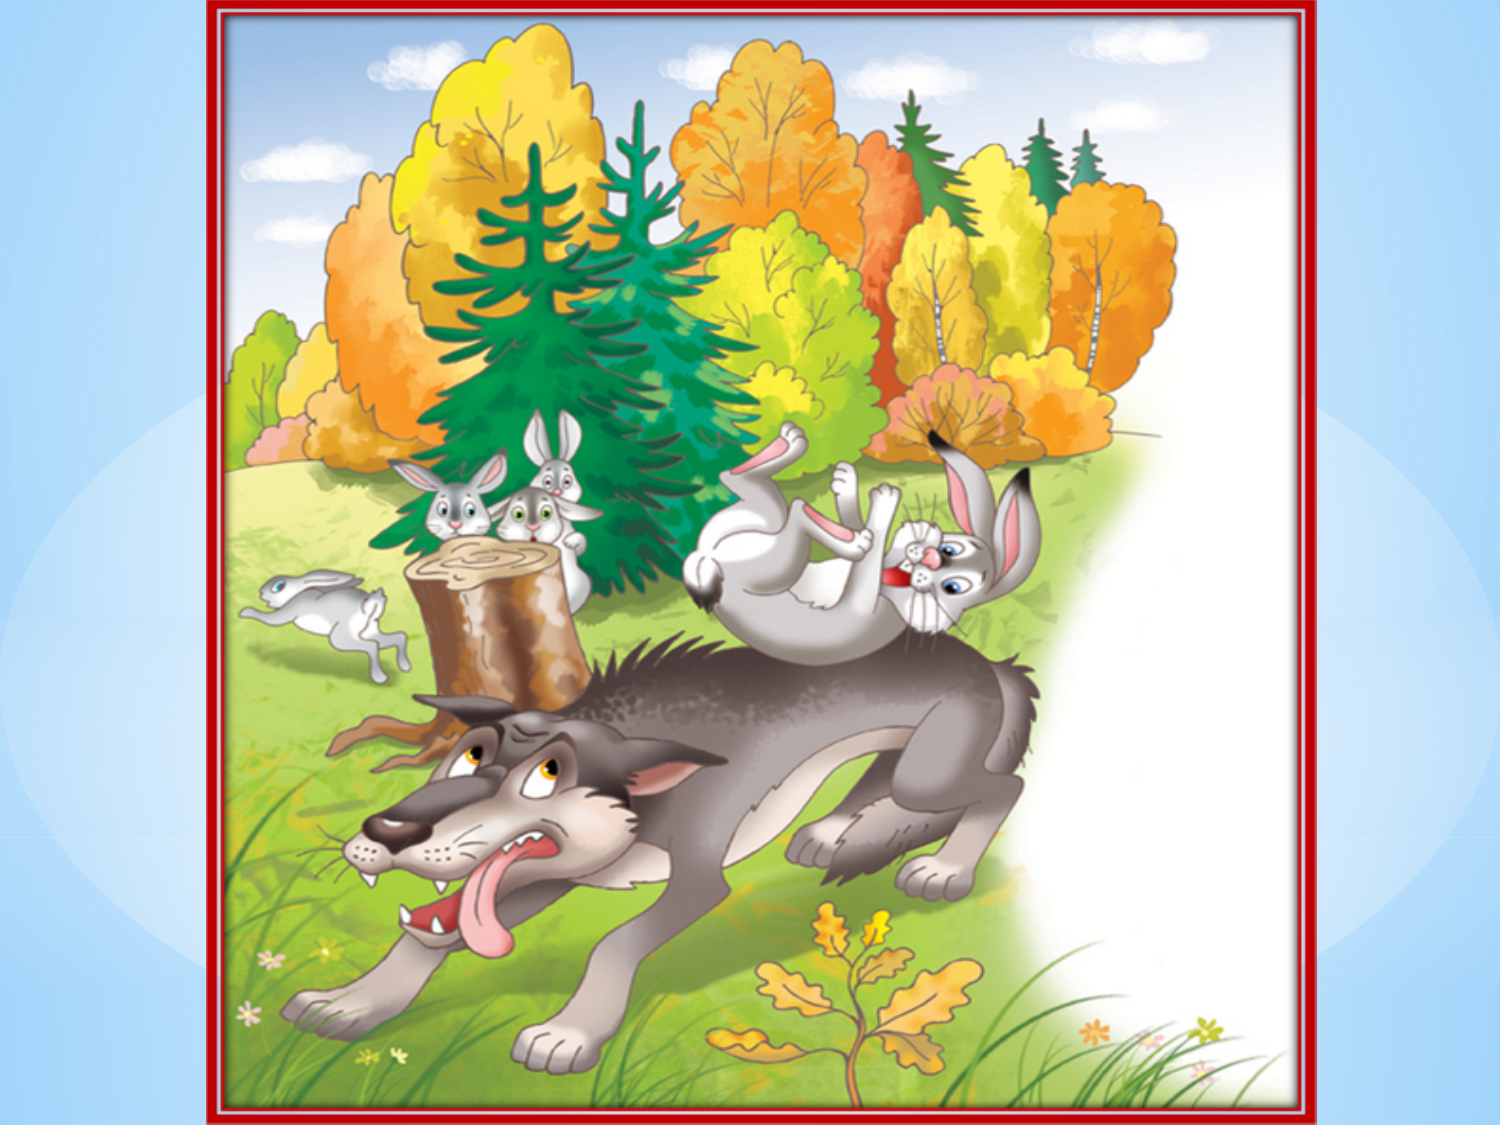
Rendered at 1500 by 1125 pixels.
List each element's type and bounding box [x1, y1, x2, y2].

picture [206, 0, 1318, 1125]
